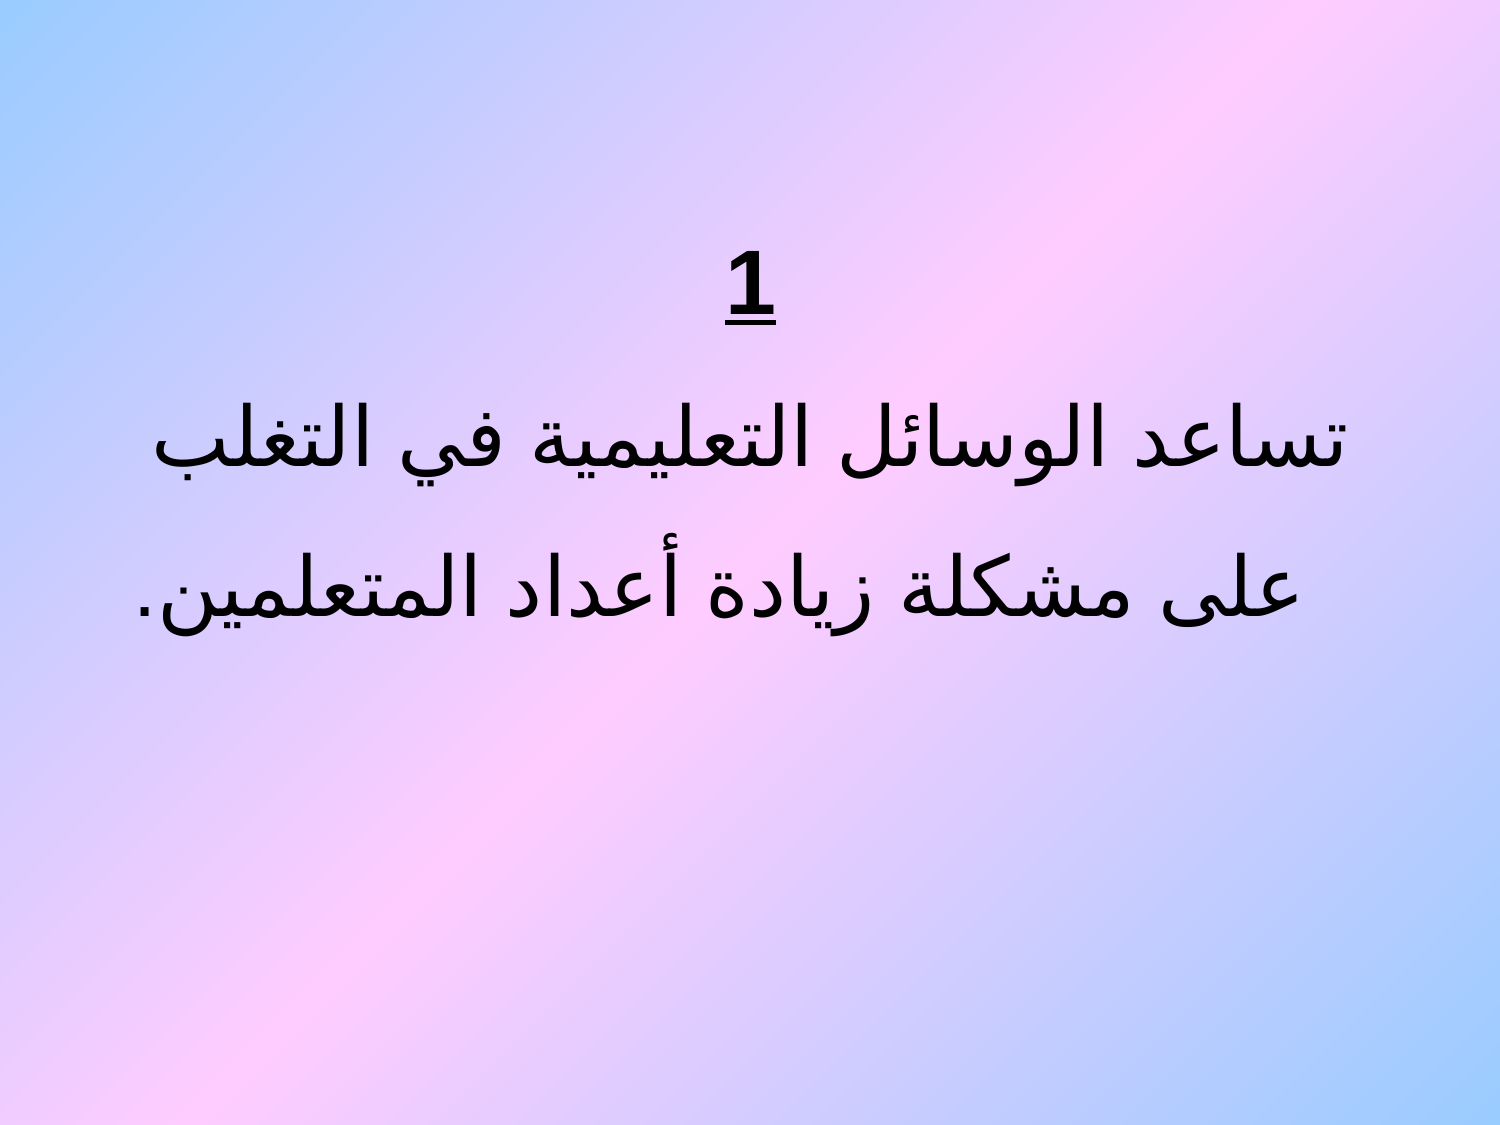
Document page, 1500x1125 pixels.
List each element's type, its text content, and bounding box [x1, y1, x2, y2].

text_box 1 تساعد الوسائل التعليمية في التغلب على مشكلة زيادة أعداد المتعلمين. [53, 160, 1448, 1040]
